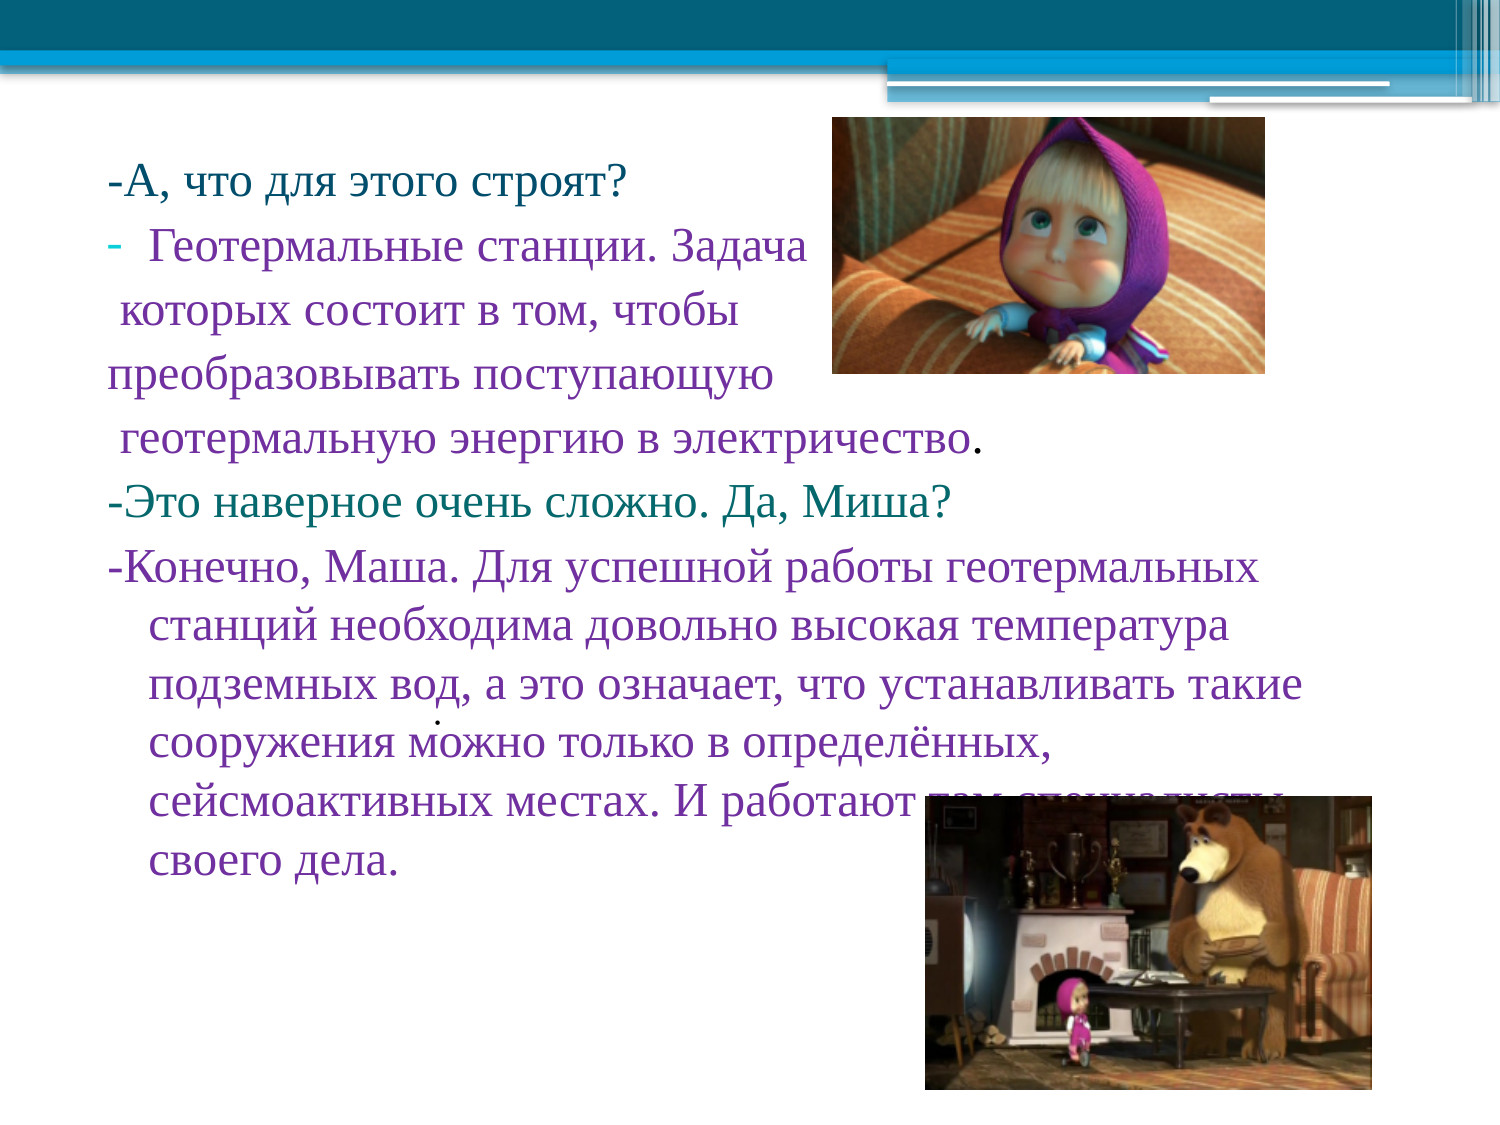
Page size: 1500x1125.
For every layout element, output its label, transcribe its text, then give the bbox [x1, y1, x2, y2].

list -А, что для этого строят? Геотермальные станции. Задача которых состоит в том, чтобы преобразовывать поступающую геотермальную энергию в электричество. -Это наверное очень сложно. Да, Миша? -Конечно, Маша. Для успешной работы геотермальных станций необходима довольно высокая температура подземных вод, а это означает, что устанавливать такие сооружения можно только в определённых, сейсмоактивных местах. И работают там специалисты своего дела. [74, 140, 1426, 1079]
picture [925, 796, 1372, 1091]
text_box . [375, 707, 457, 767]
picture [831, 116, 1265, 374]
